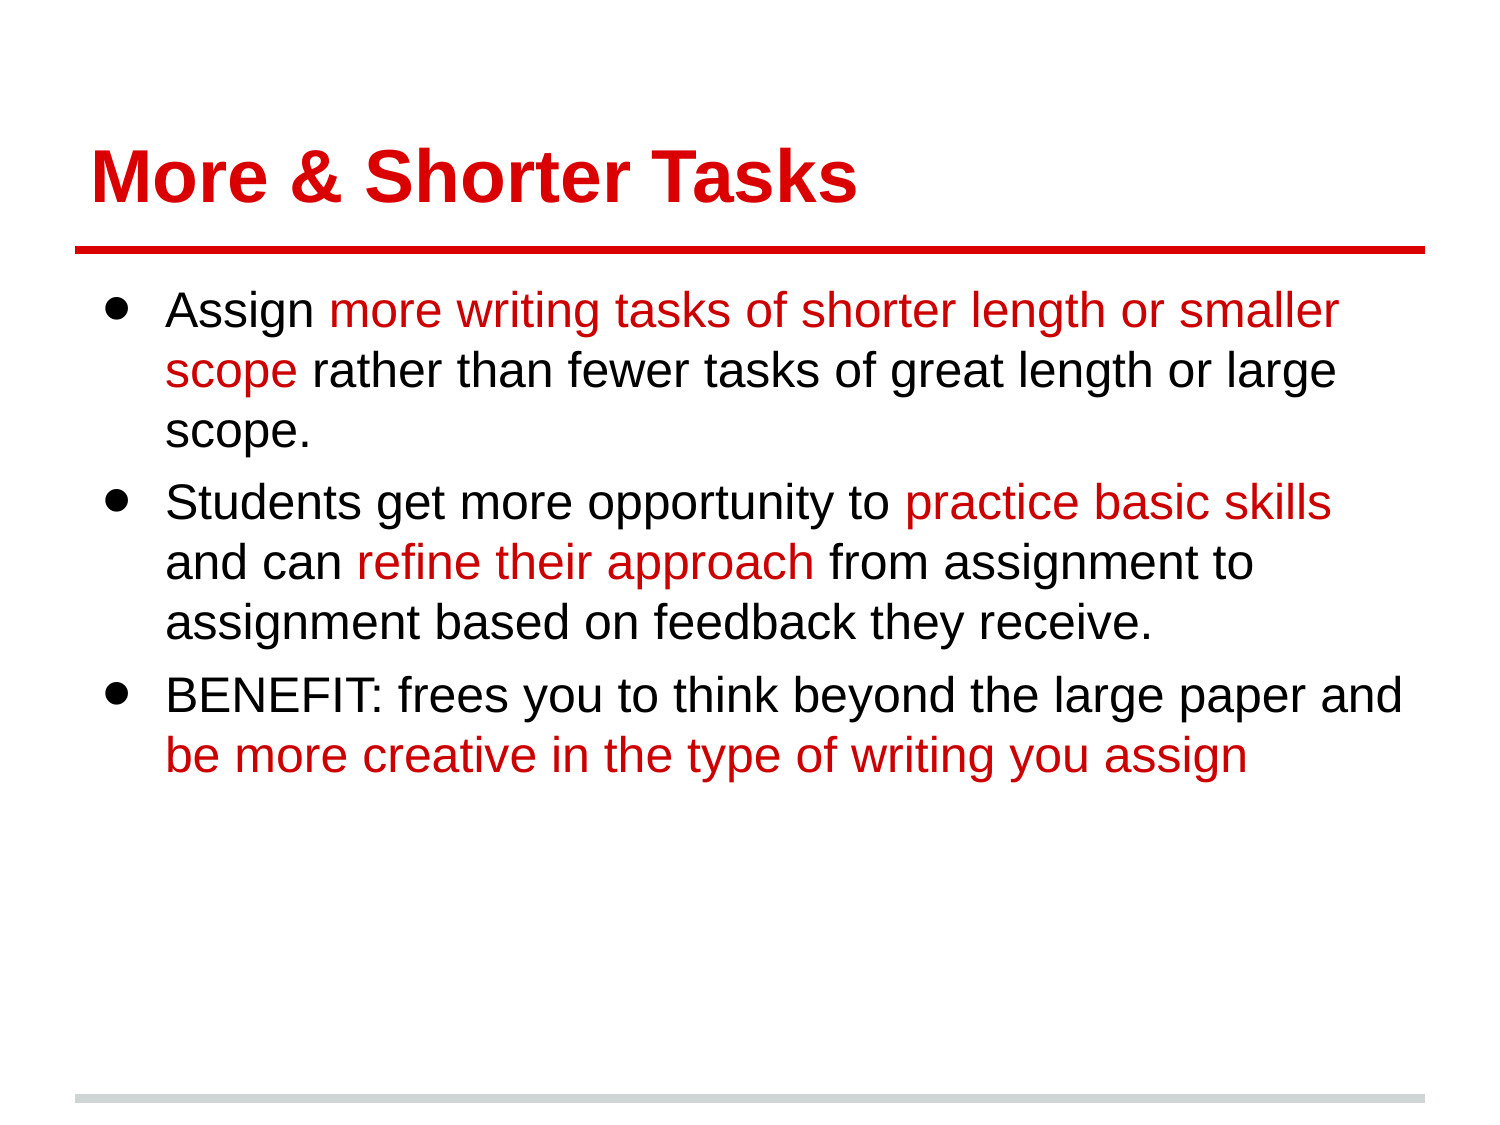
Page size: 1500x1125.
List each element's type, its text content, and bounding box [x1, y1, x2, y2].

title More & Shorter Tasks [75, 45, 1425, 233]
list Assign more writing tasks of shorter length or smaller scope rather than fewer tasks of great length or large scope. Students get more opportunity to practice basic skills and can refine their approach from assignment to assignment based on feedback they receive. BENEFIT: frees you to think beyond the large paper and be more creative in the type of writing you assign [75, 262, 1425, 1078]
